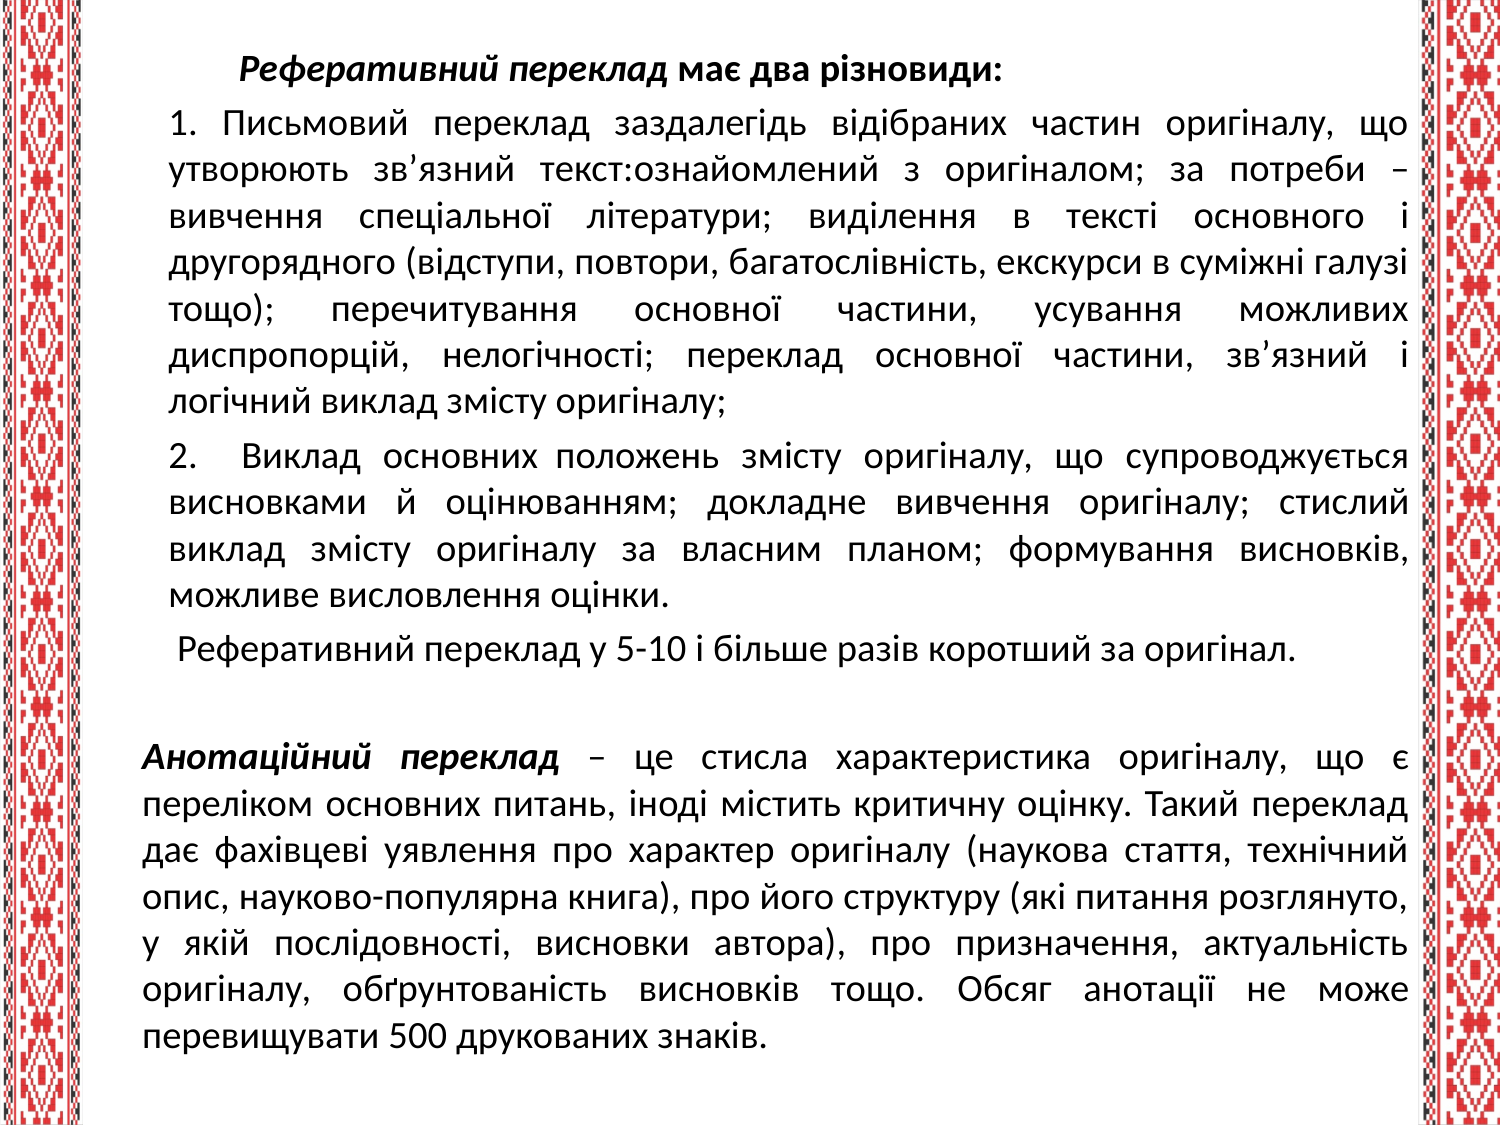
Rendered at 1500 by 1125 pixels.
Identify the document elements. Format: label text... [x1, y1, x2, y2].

picture [0, 0, 604, 1124]
list Реферативний переклад має два різновиди: 1. Письмовий переклад заздалегідь відібраних частин оригіналу, що утворюють зв’язний текст:ознайомлений з оригіналом; за потреби – вивчення спеціальної літератури; виділення в тексті основного і другорядного (відступи, повтори, багатослівність, екскурси в суміжні галузі тощо); перечитування основної частини, усування можливих диспропорцій, нелогічності; переклад основної частини, зв’язний і логічний виклад змісту оригіналу; 2. Виклад основних положень змісту оригіналу, що супроводжується висновками й оцінюванням; докладне вивчення оригіналу; стислий виклад змісту оригіналу за власним планом; формування висновків, можливе висловлення оцінки. Реферативний переклад у 5-10 і більше разів коротший за оригінал. Анотаційний переклад – це стисла характеристика оригіналу, що є переліком основних питань, іноді містить критичну оцінку. Такий переклад дає фахівцеві уявлення про характер оригіналу (наукова стаття, технічний опис, науково-популярна книга), про його структуру (які питання розглянуто, у якій послідовності, висновки автора), про призначення, актуальність оригіналу, обґрунтованість висновків тощо. Обсяг анотації не може перевищувати 500 друкованих знаків. [83, 35, 1418, 1081]
picture [911, 1, 1500, 1124]
